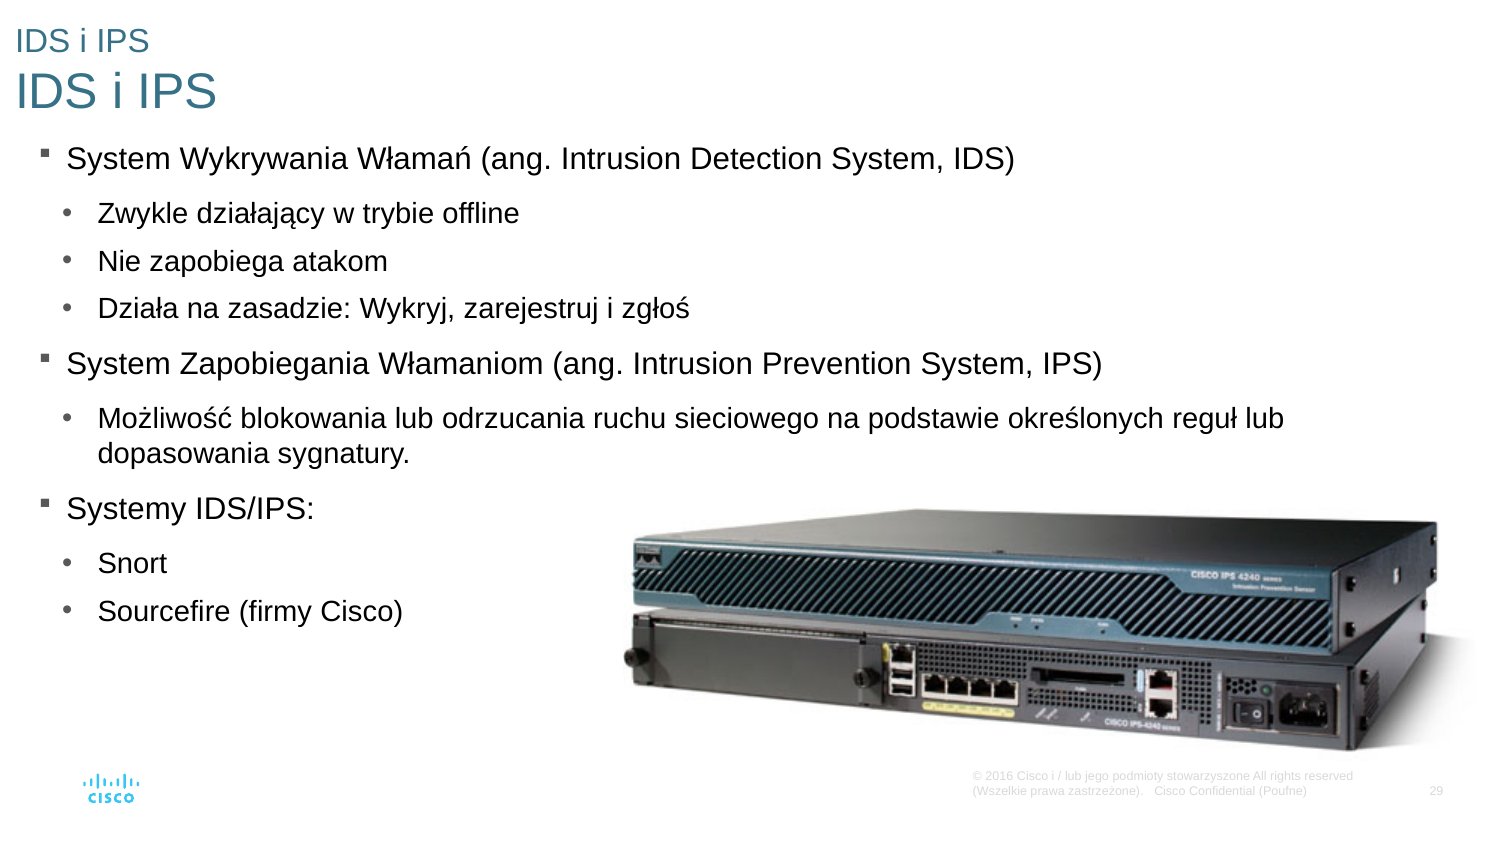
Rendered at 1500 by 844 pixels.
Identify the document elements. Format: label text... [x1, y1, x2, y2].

list System Wykrywania Włamań (ang. Intrusion Detection System, IDS) Zwykle działający w trybie offline Nie zapobiega atakom Działa na zasadzie: Wykryj, zarejestruj i zgłoś System Zapobiegania Włamaniom (ang. Intrusion Prevention System, IPS) Możliwość blokowania lub odrzucania ruchu sieciowego na podstawie określonych reguł lub dopasowania sygnatury. Systemy IDS/IPS: Snort Sourcefire (firmy Cisco) [23, 131, 1476, 813]
picture [623, 495, 1477, 765]
title IDS i IPS IDS i IPS [0, 6, 1500, 131]
